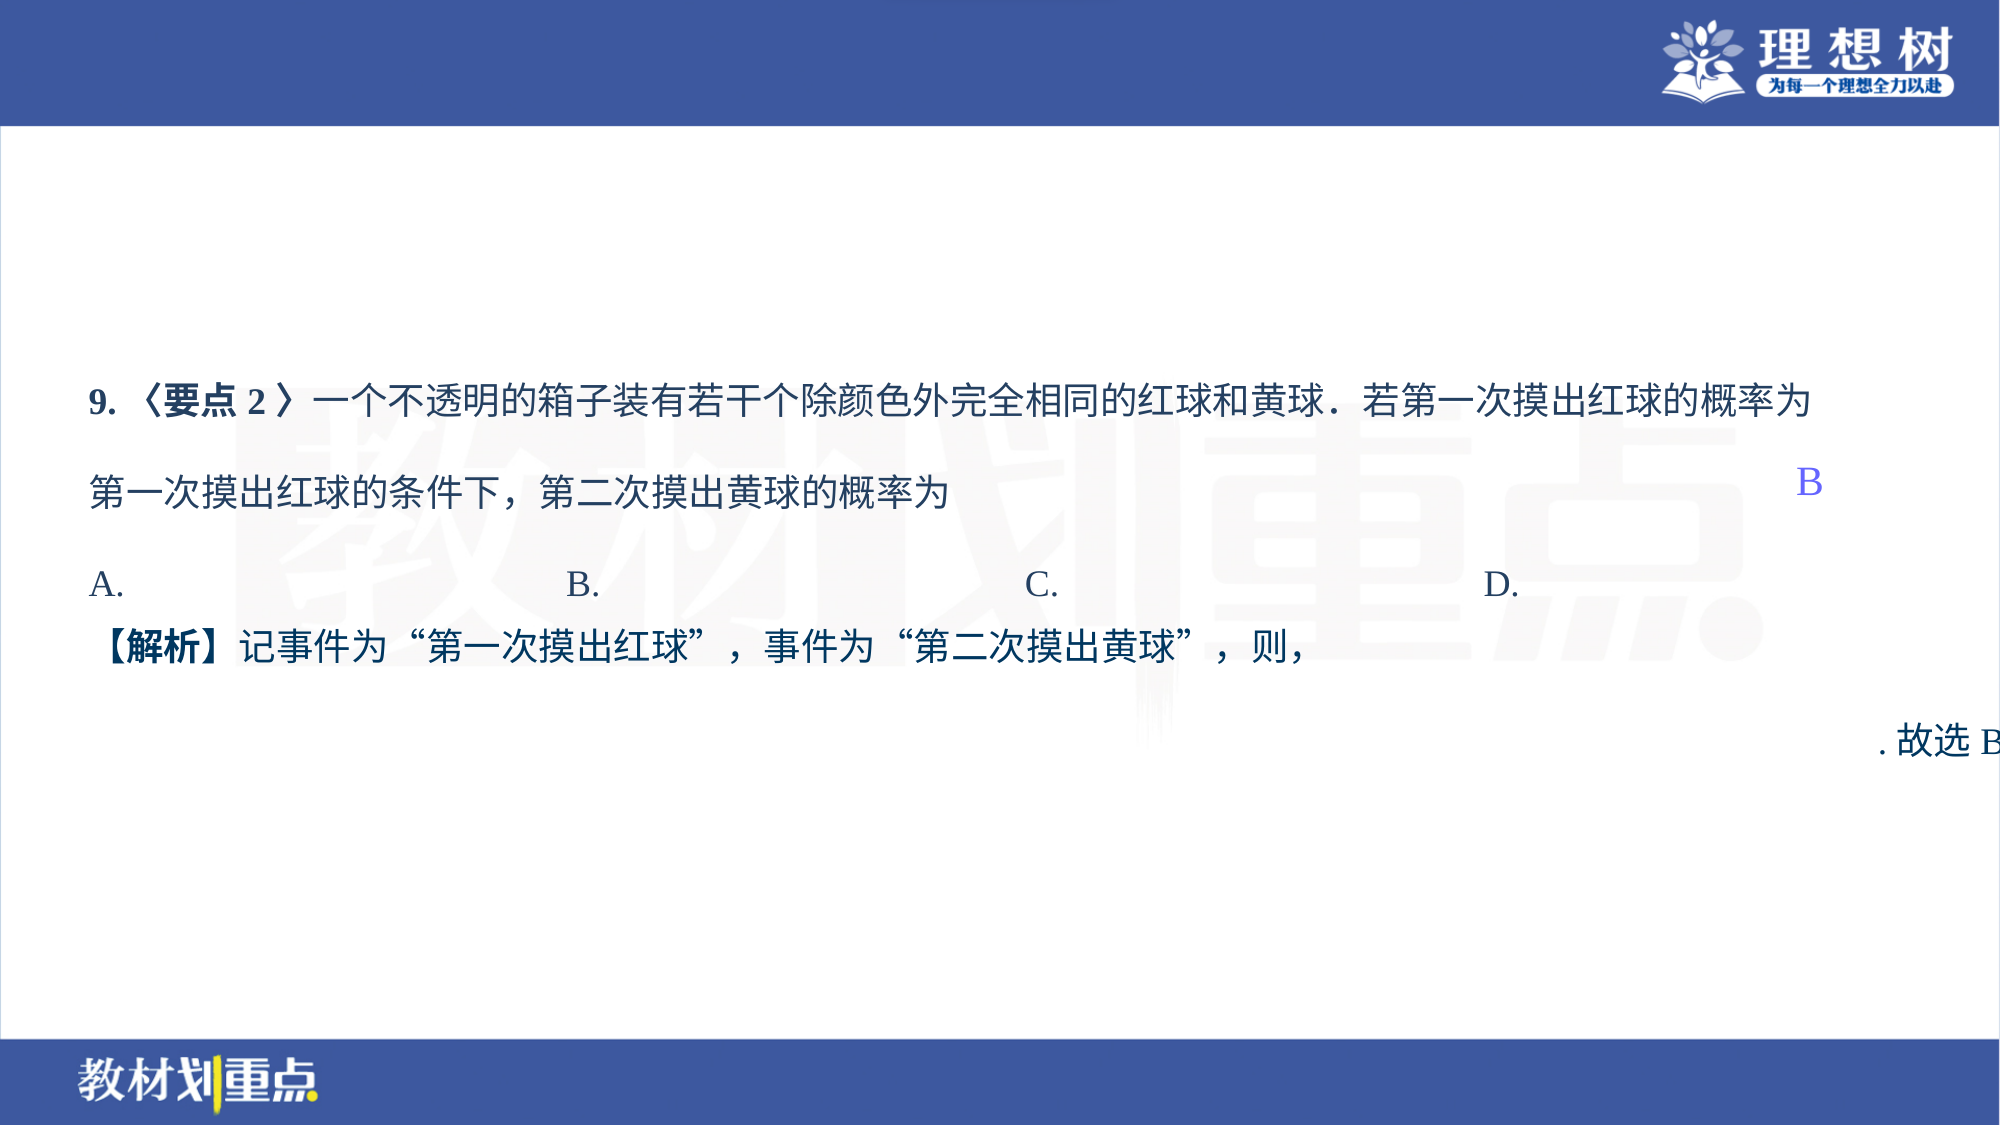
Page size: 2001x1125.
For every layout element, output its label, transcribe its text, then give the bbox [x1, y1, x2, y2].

picture [0, 0, 2000, 1125]
picture [1988, 731, 1998, 740]
text_box B [1780, 451, 1839, 501]
picture [1988, 742, 1999, 752]
